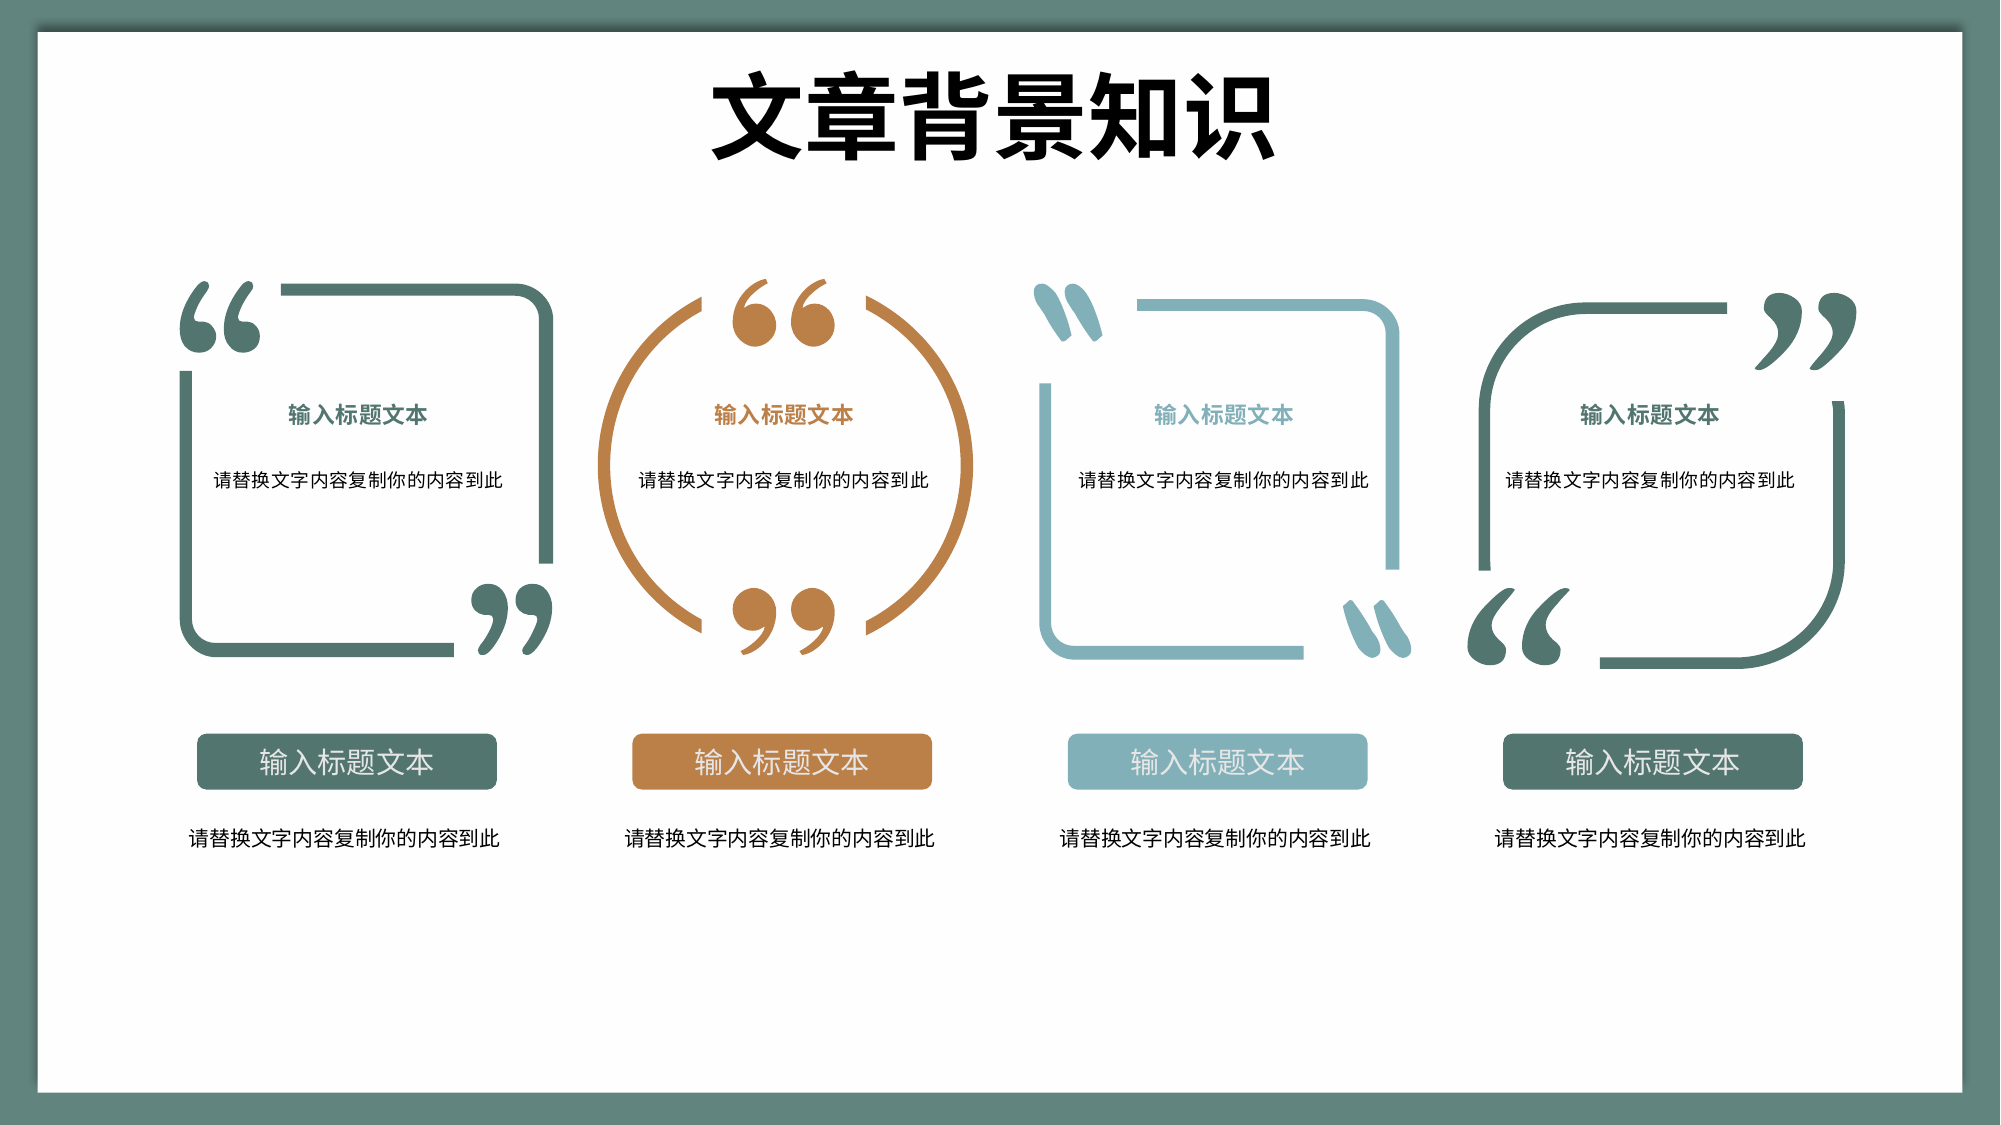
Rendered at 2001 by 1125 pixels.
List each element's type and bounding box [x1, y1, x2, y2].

text_box [1437, 292, 1869, 895]
text_box [566, 278, 999, 895]
text_box [1001, 283, 1434, 895]
text_box [131, 281, 563, 895]
